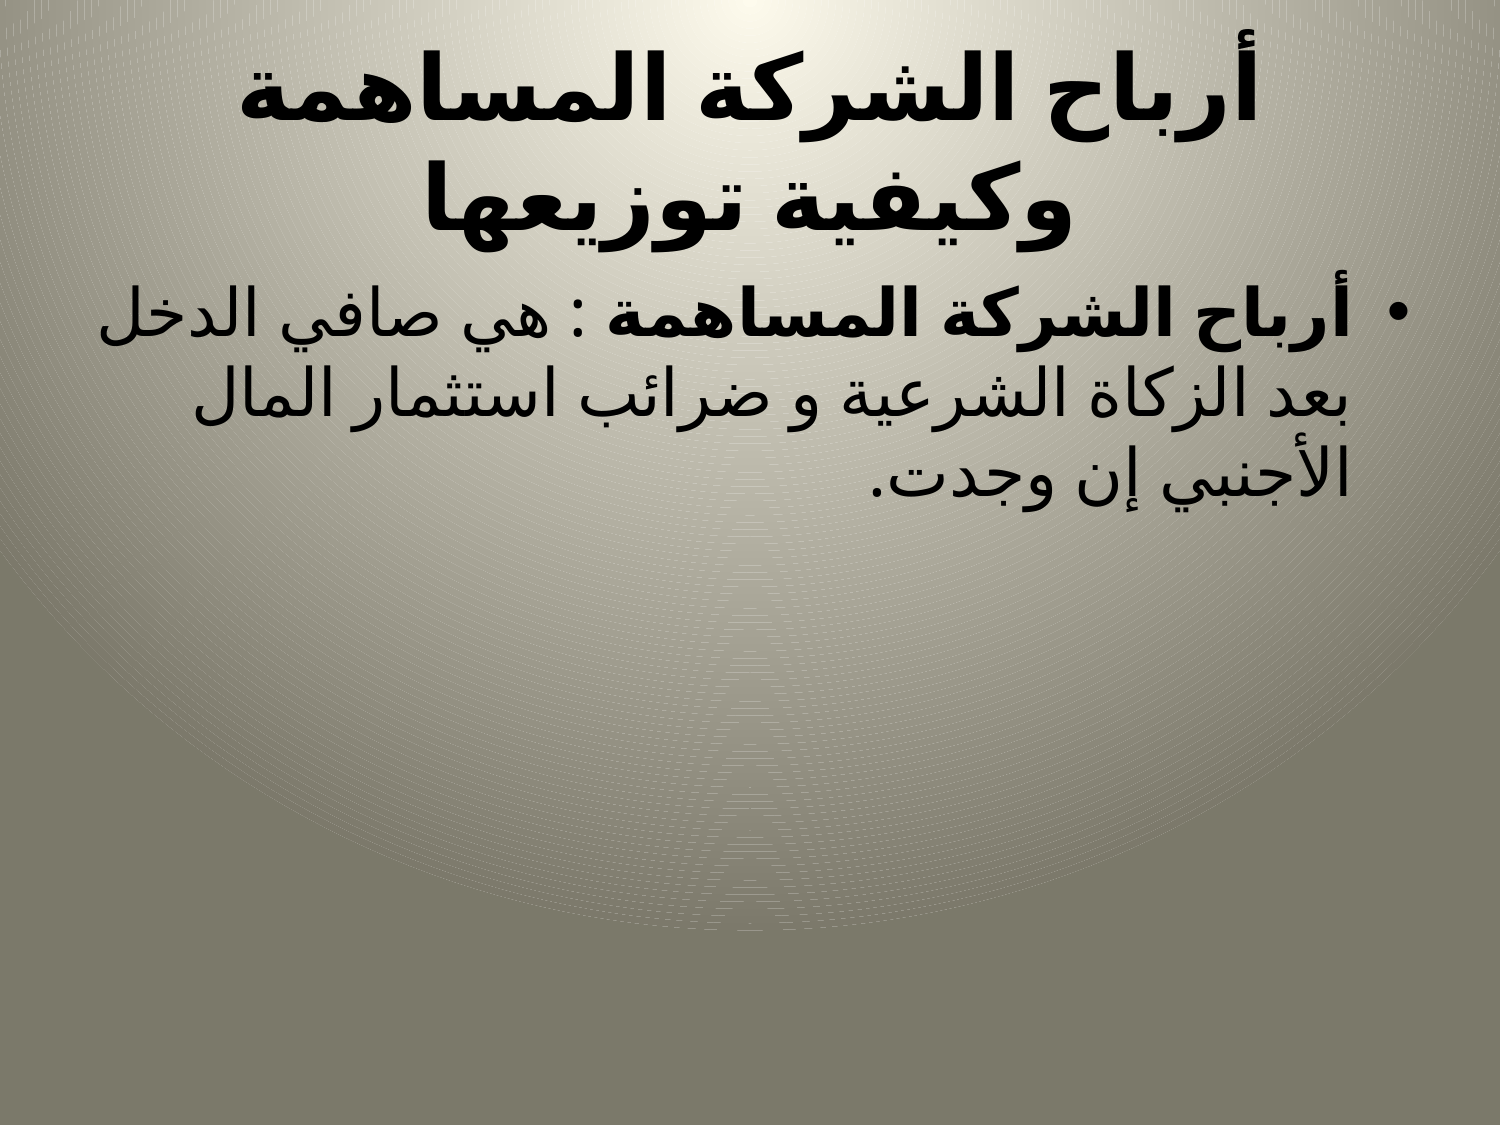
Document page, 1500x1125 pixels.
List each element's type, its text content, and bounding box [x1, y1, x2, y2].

title أرباح الشركة المساهمة وكيفية توزيعها [75, 45, 1425, 233]
list أرباح الشركة المساهمة : هي صافي الدخل بعد الزكاة الشرعية و ضرائب استثمار المال الأجنبي إن وجدت. [75, 262, 1425, 1005]
